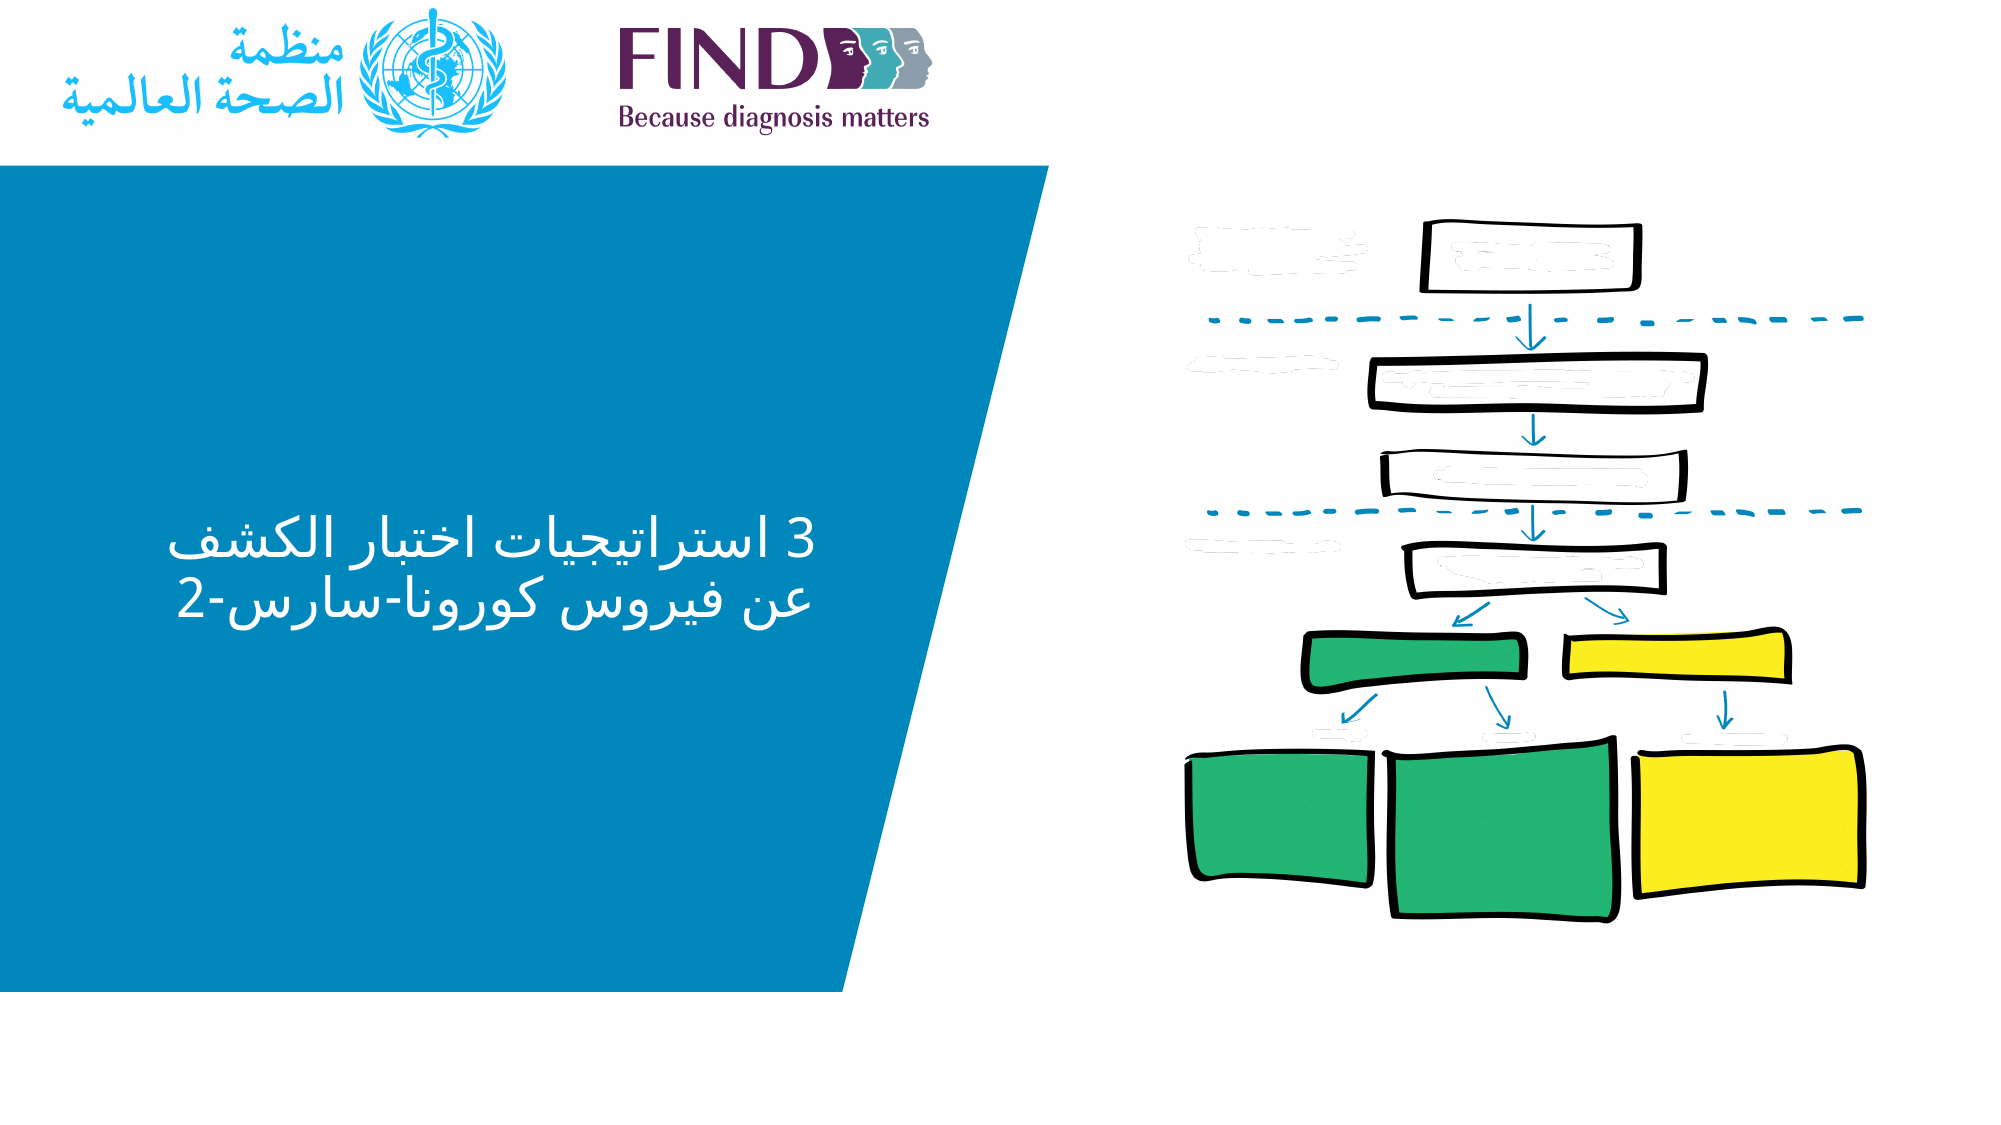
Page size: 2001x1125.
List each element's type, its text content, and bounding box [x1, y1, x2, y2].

picture [63, 8, 506, 138]
picture [1156, 199, 1916, 959]
picture [618, 26, 934, 137]
subtitle 3 استراتيجيات اختبار الكشف عن فيروس كورونا-سارس-2 [161, 510, 817, 682]
